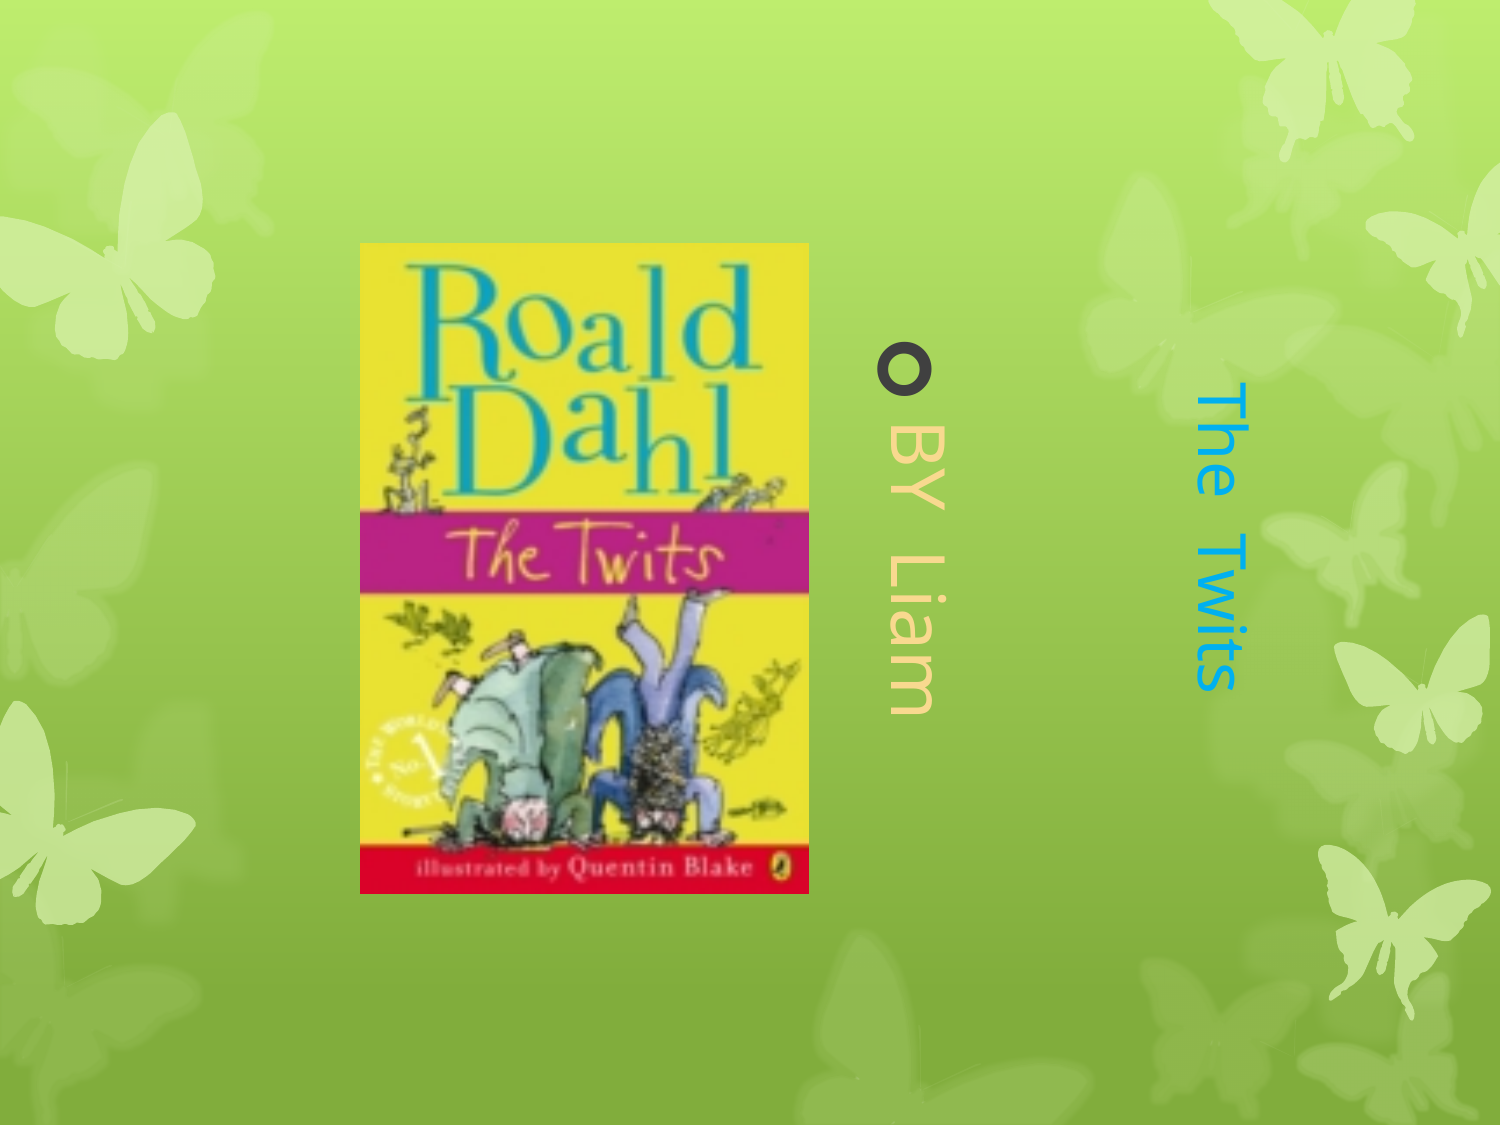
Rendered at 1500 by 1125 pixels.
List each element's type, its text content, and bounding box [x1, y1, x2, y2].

list BY Liam [714, 110, 1128, 962]
title The Twits [1104, 113, 1346, 965]
picture [359, 243, 810, 894]
